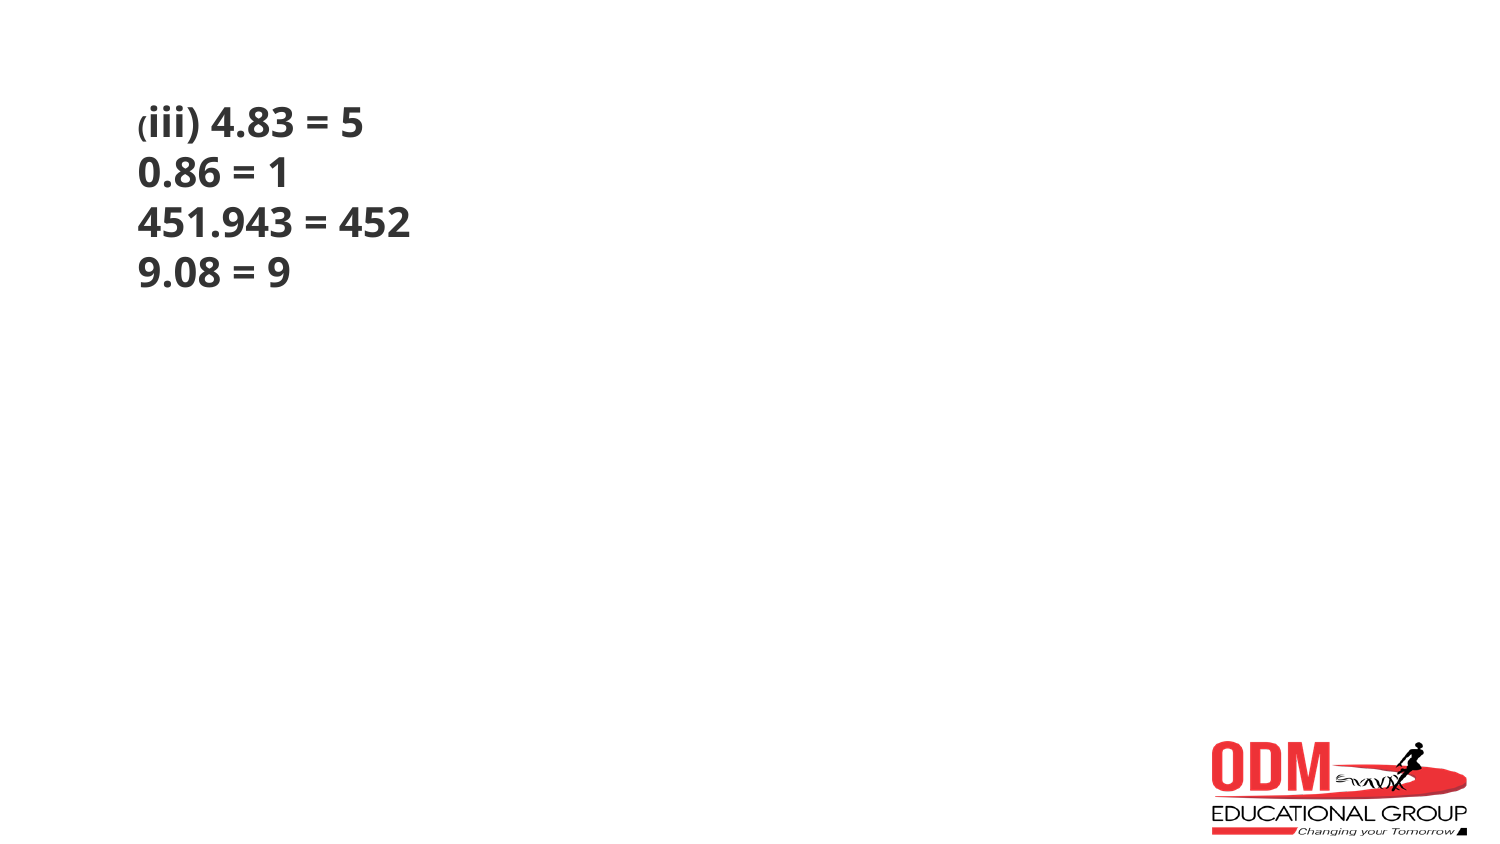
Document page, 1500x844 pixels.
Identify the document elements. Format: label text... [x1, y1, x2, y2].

text_box (iii) 4.83 = 5 0.86 = 1 451.943 = 452 9.08 = 9 [122, 87, 1028, 303]
picture [1212, 741, 1467, 836]
